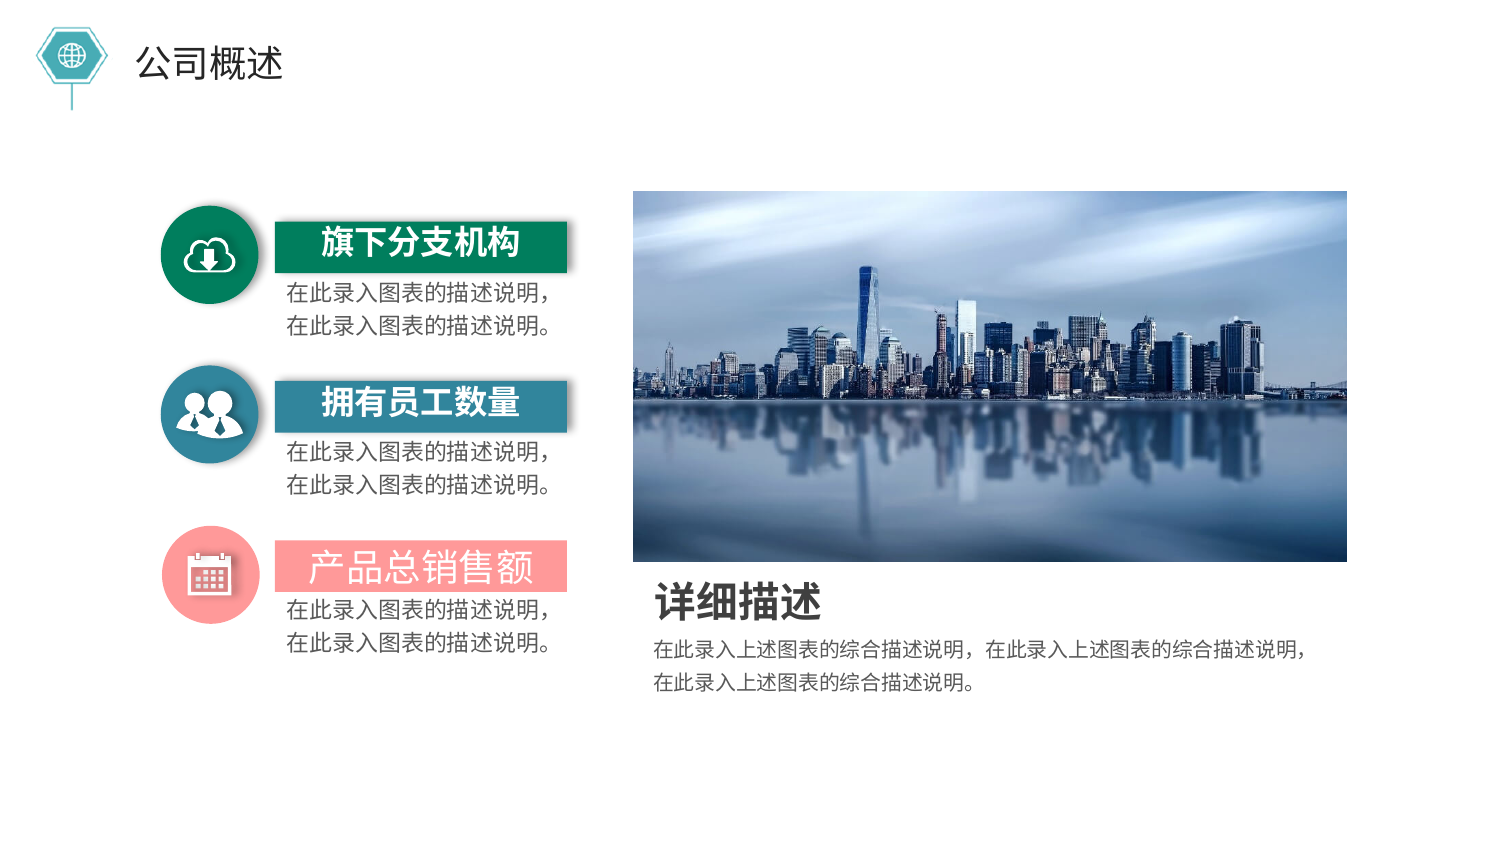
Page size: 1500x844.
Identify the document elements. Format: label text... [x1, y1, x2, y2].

text_box 产品总销售额 [274, 540, 567, 592]
text_box [161, 525, 260, 624]
text_box 在此录入图表的描述说明，在此录入图表的描述说明。 [275, 584, 585, 662]
text_box 公司概述 [119, 32, 300, 93]
text_box 在此录入图表的描述说明，在此录入图表的描述说明。 [275, 426, 585, 504]
text_box 在此录入图表的描述说明，在此录入图表的描述说明。 [275, 267, 585, 345]
text_box 详细描述 [643, 585, 1071, 623]
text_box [160, 205, 259, 305]
text_box 在此录入上述图表的综合描述说明，在此录入上述图表的综合描述说明，在此录入上述图表的综合描述说明。 [641, 623, 1318, 700]
text_box 拥有员工数量 [274, 380, 567, 433]
picture [633, 191, 1347, 562]
text_box 旗下分支机构 [274, 221, 567, 274]
picture [29, 20, 113, 115]
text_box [187, 552, 232, 596]
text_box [160, 365, 259, 464]
